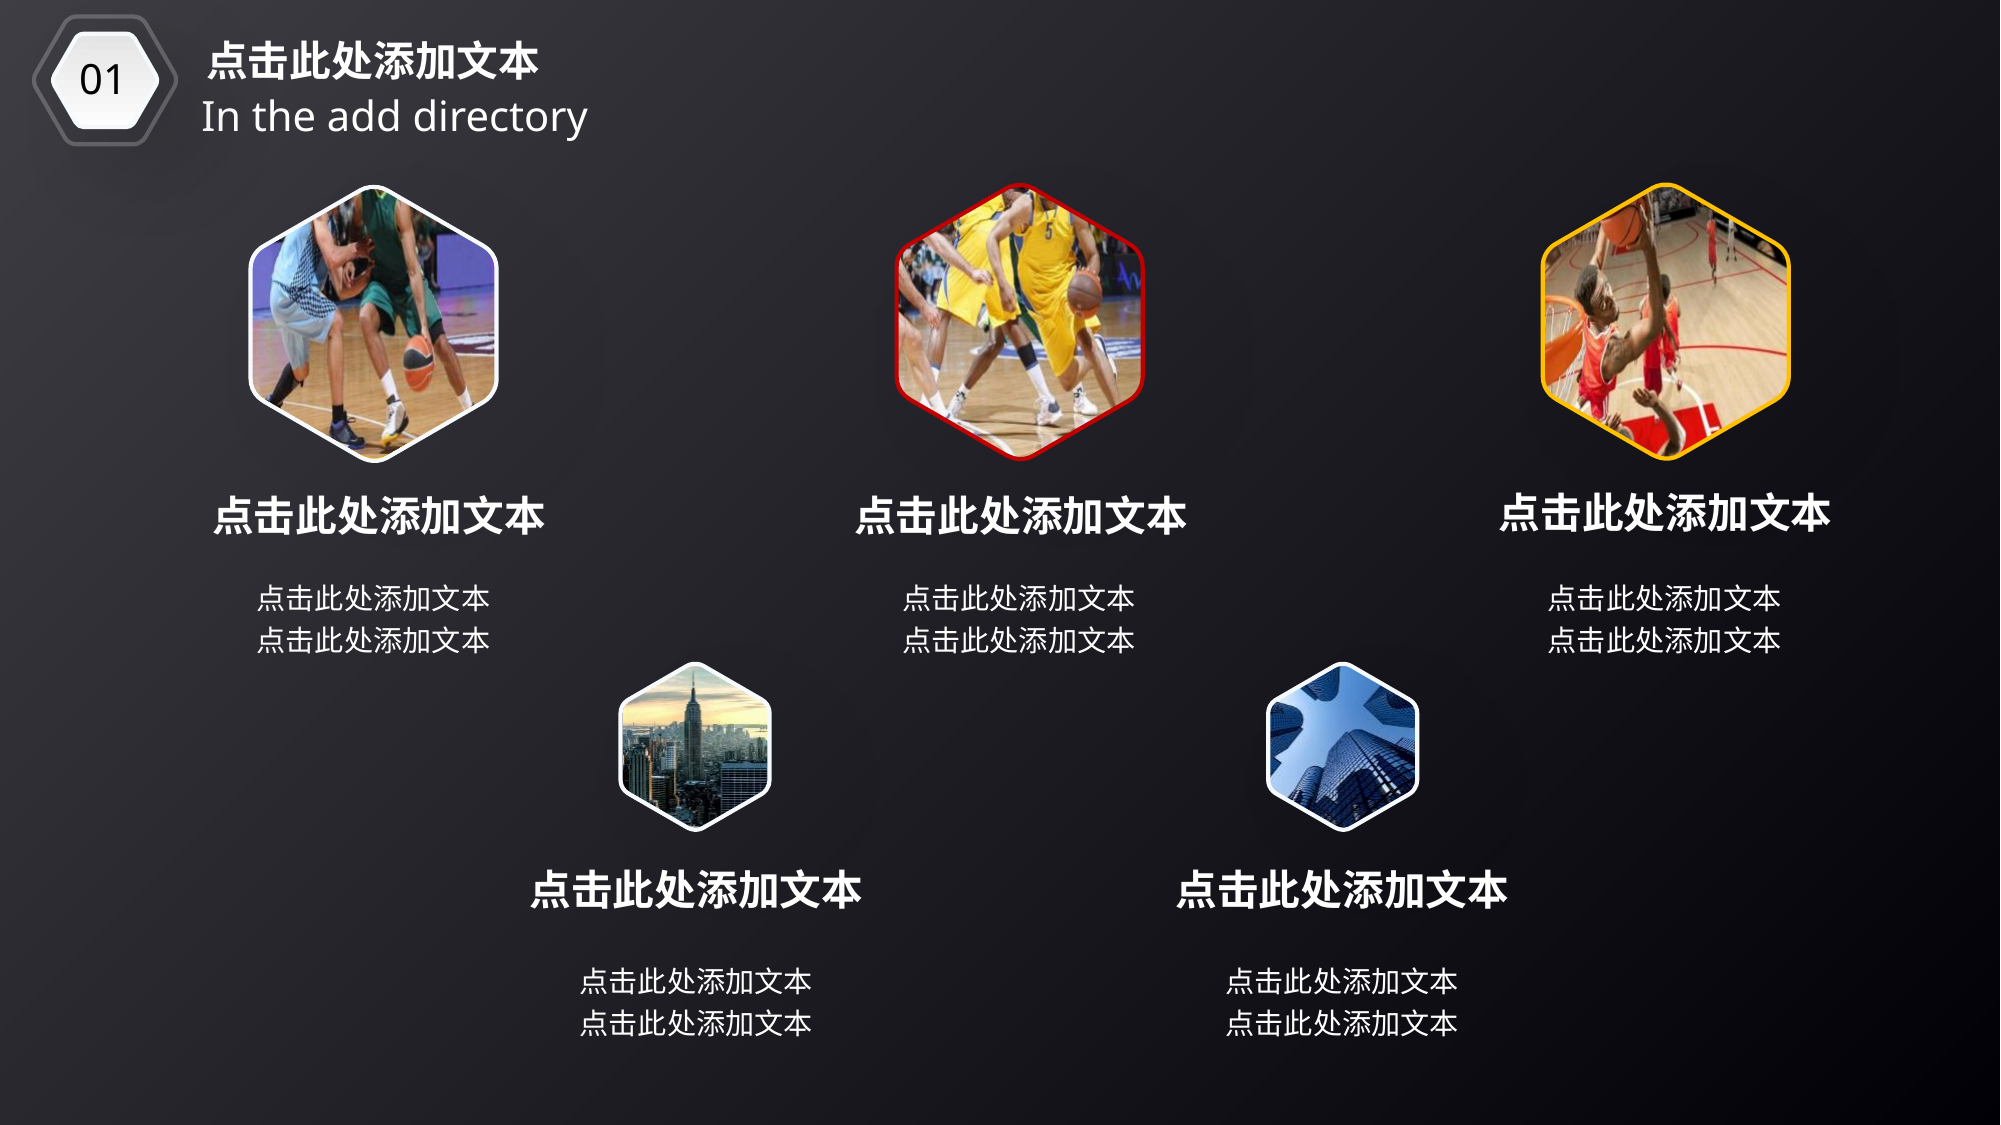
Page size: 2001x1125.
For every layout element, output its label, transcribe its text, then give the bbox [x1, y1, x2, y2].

text_box 点击此处添加文本 点击此处添加文本 [887, 565, 1151, 665]
text_box 点击此处添加文本 [197, 481, 562, 547]
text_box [896, 185, 1143, 460]
text_box 点击此处添加文本 [839, 481, 1204, 547]
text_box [620, 663, 770, 830]
text_box In the add directory [223, 82, 603, 148]
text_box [250, 186, 497, 461]
text_box 点击此处添加文本 点击此处添加文本 [1210, 949, 1475, 1048]
text_box 点击此处添加文本 [514, 856, 879, 921]
text_box 点击此处添加文本 点击此处添加文本 [1532, 565, 1797, 665]
text_box 点击此处添加文本 点击此处添加文本 [241, 565, 506, 665]
text_box 点击此处添加文本 点击此处添加文本 [564, 949, 829, 1048]
text_box 点击此处添加文本 [191, 27, 556, 82]
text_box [1542, 184, 1789, 459]
text_box 点击此处添加文本 [1160, 856, 1525, 921]
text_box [34, 16, 177, 145]
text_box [1268, 663, 1418, 830]
text_box 点击此处添加文本 [1483, 479, 1848, 545]
